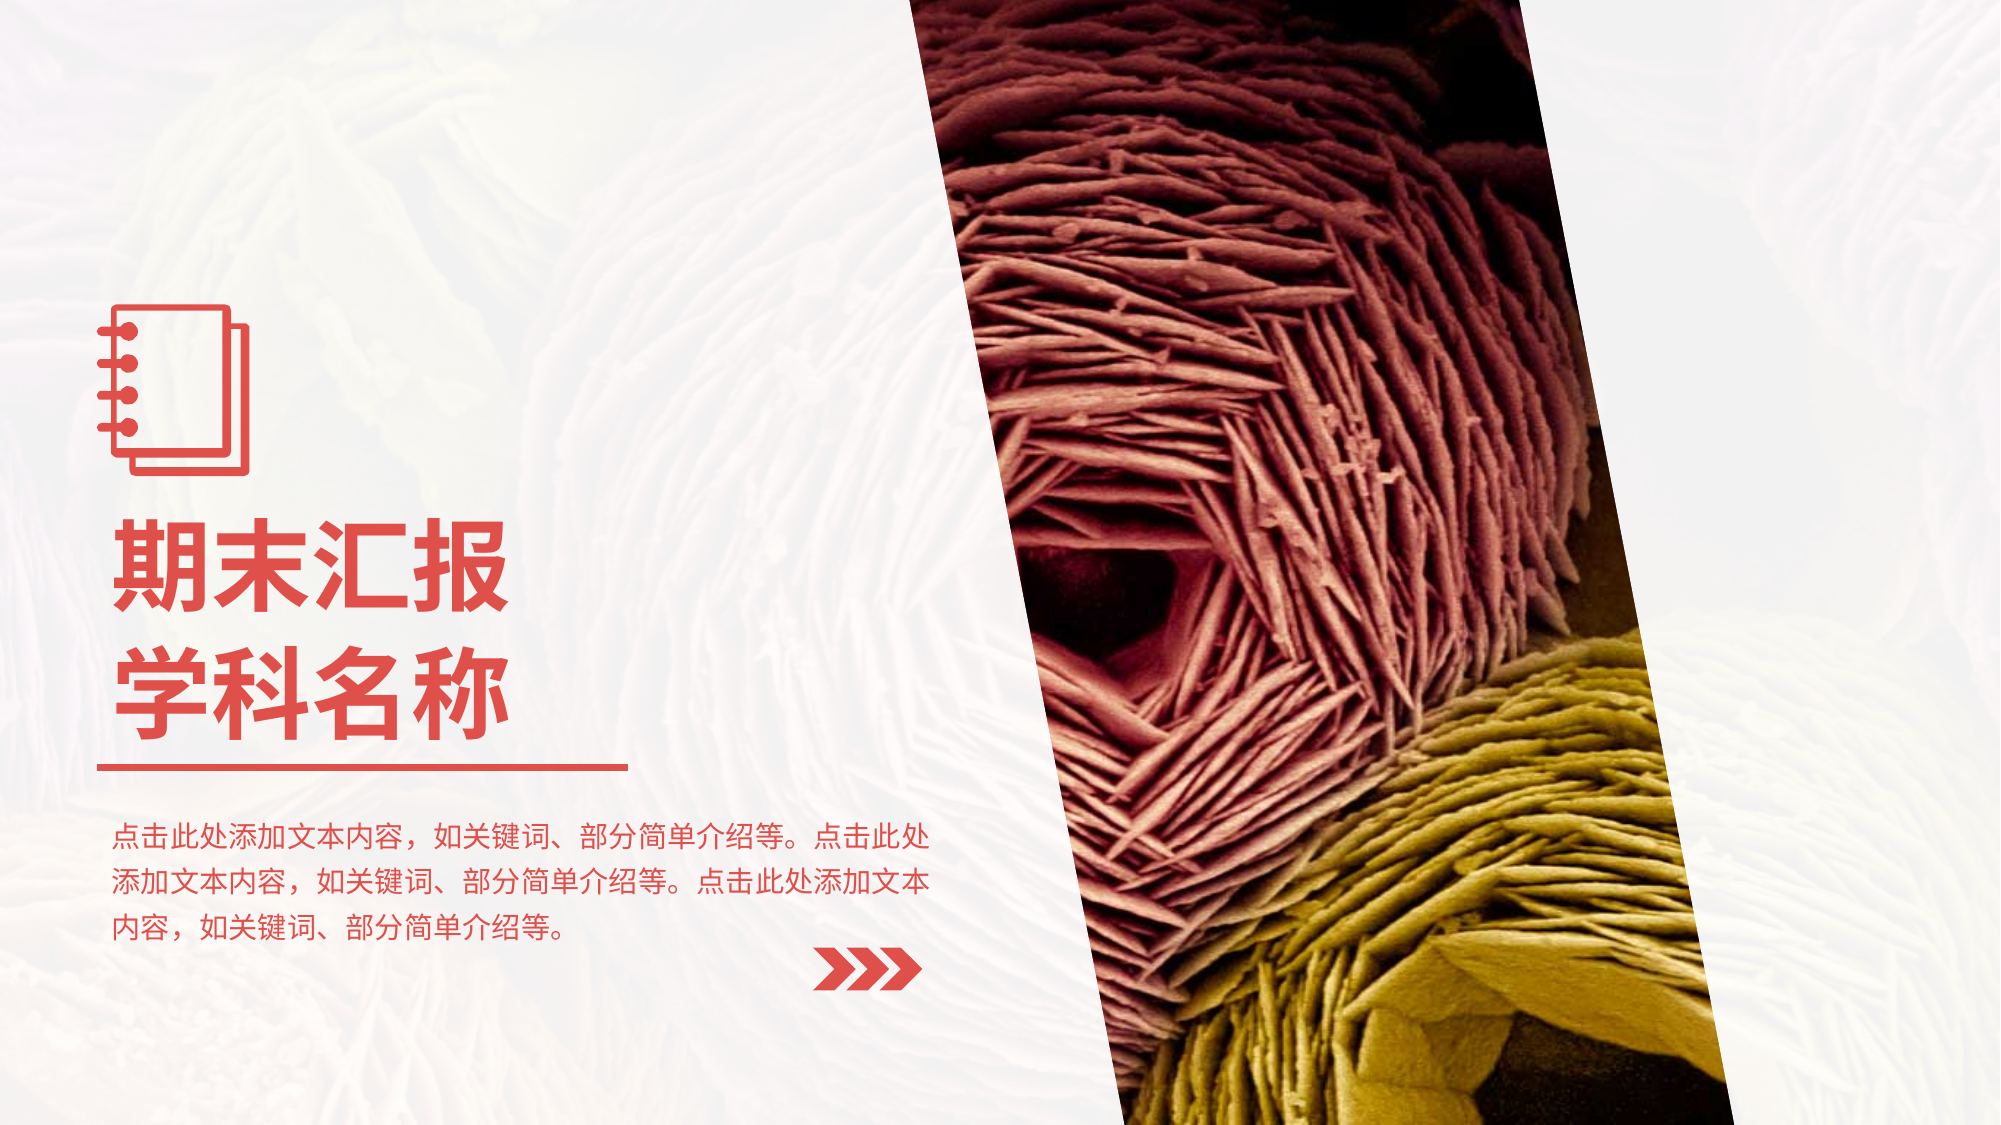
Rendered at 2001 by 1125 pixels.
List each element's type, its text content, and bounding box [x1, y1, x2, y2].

list 期末汇报 学科名称 [96, 509, 629, 734]
picture [910, 0, 1734, 1125]
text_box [812, 947, 923, 991]
text_box [96, 304, 250, 477]
list 点击此处添加文本内容，如关键词、部分简单介绍等。点击此处添加文本内容，如关键词、部分简单介绍等。点击此处添加文本内容，如关键词、部分简单介绍等。 [96, 800, 955, 969]
